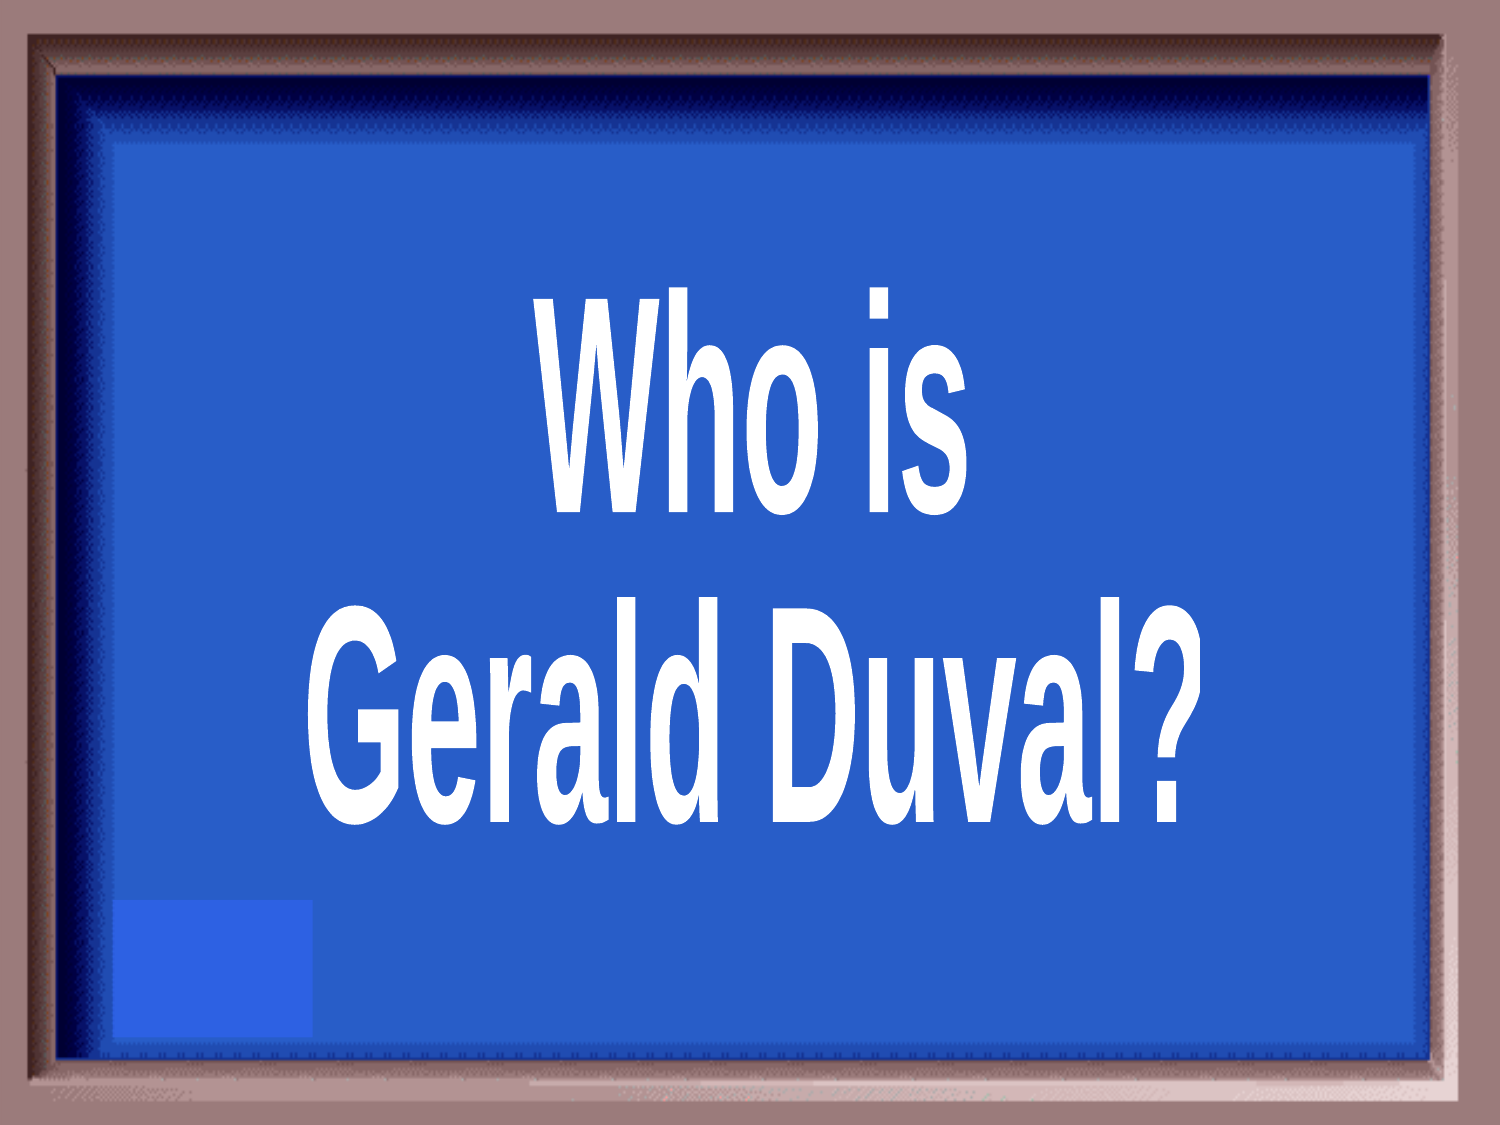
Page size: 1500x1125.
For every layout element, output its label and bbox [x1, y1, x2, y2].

text_box [112, 899, 313, 1038]
picture [0, 0, 1500, 1125]
